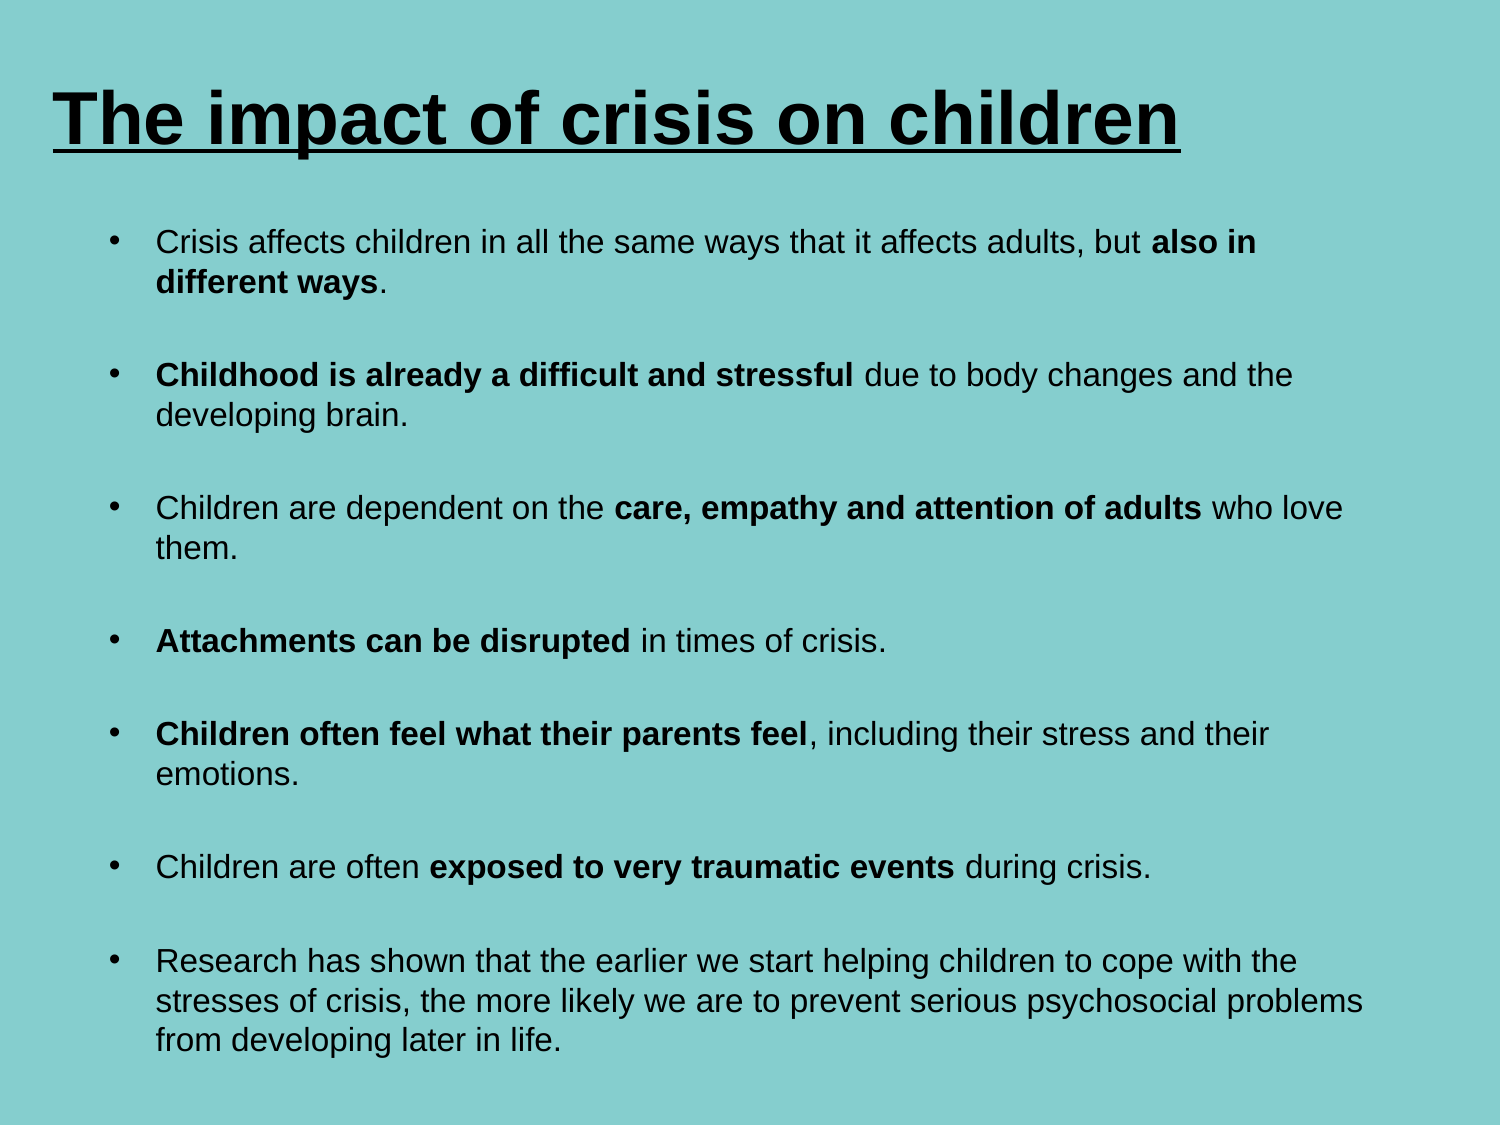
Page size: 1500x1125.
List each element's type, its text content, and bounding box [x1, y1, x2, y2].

title The impact of crisis on children [37, 62, 1400, 212]
list Crisis affects children in all the same ways that it affects adults, but also in different ways. Childhood is already a difficult and stressful due to body changes and the developing brain. Children are dependent on the care, empathy and attention of adults who love them. Attachments can be disrupted in times of crisis. Children often feel what their parents feel, including their stress and their emotions. Children are often exposed to very traumatic events during crisis. Research has shown that the earlier we start helping children to cope with the stresses of crisis, the more likely we are to prevent serious psychosocial problems from developing later in life. [37, 212, 1400, 1025]
